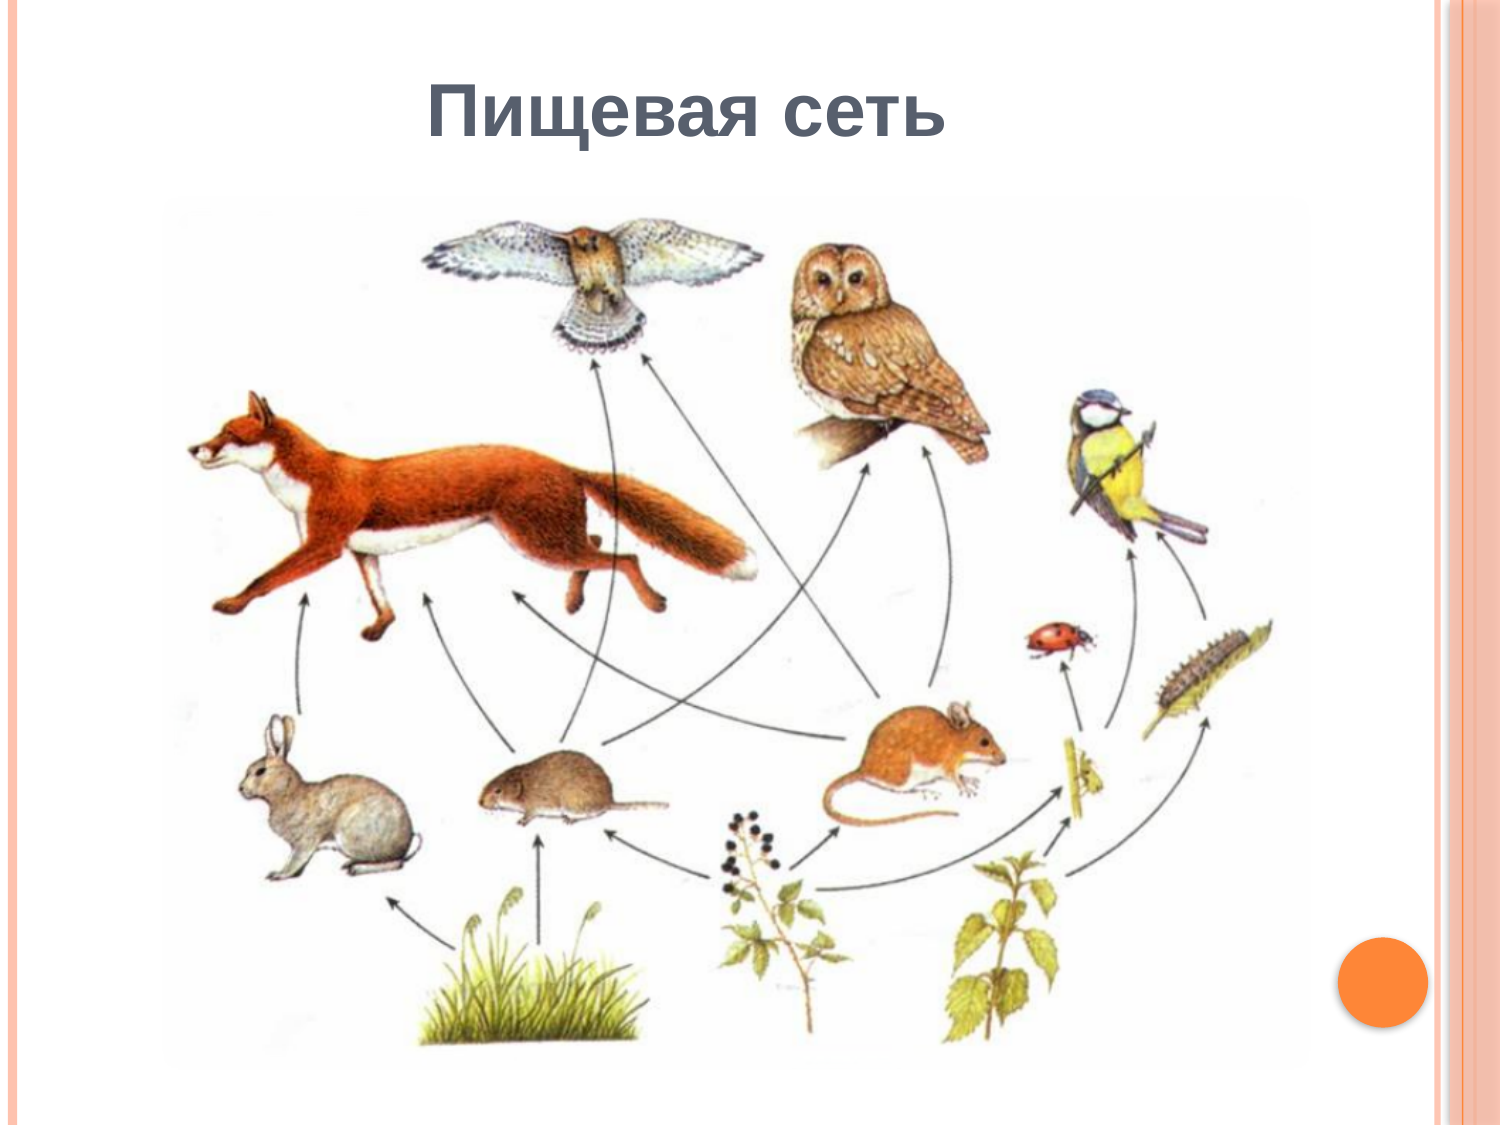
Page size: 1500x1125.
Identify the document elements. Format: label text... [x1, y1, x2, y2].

title Пищевая сеть [85, 0, 1311, 160]
picture [162, 195, 1311, 1070]
